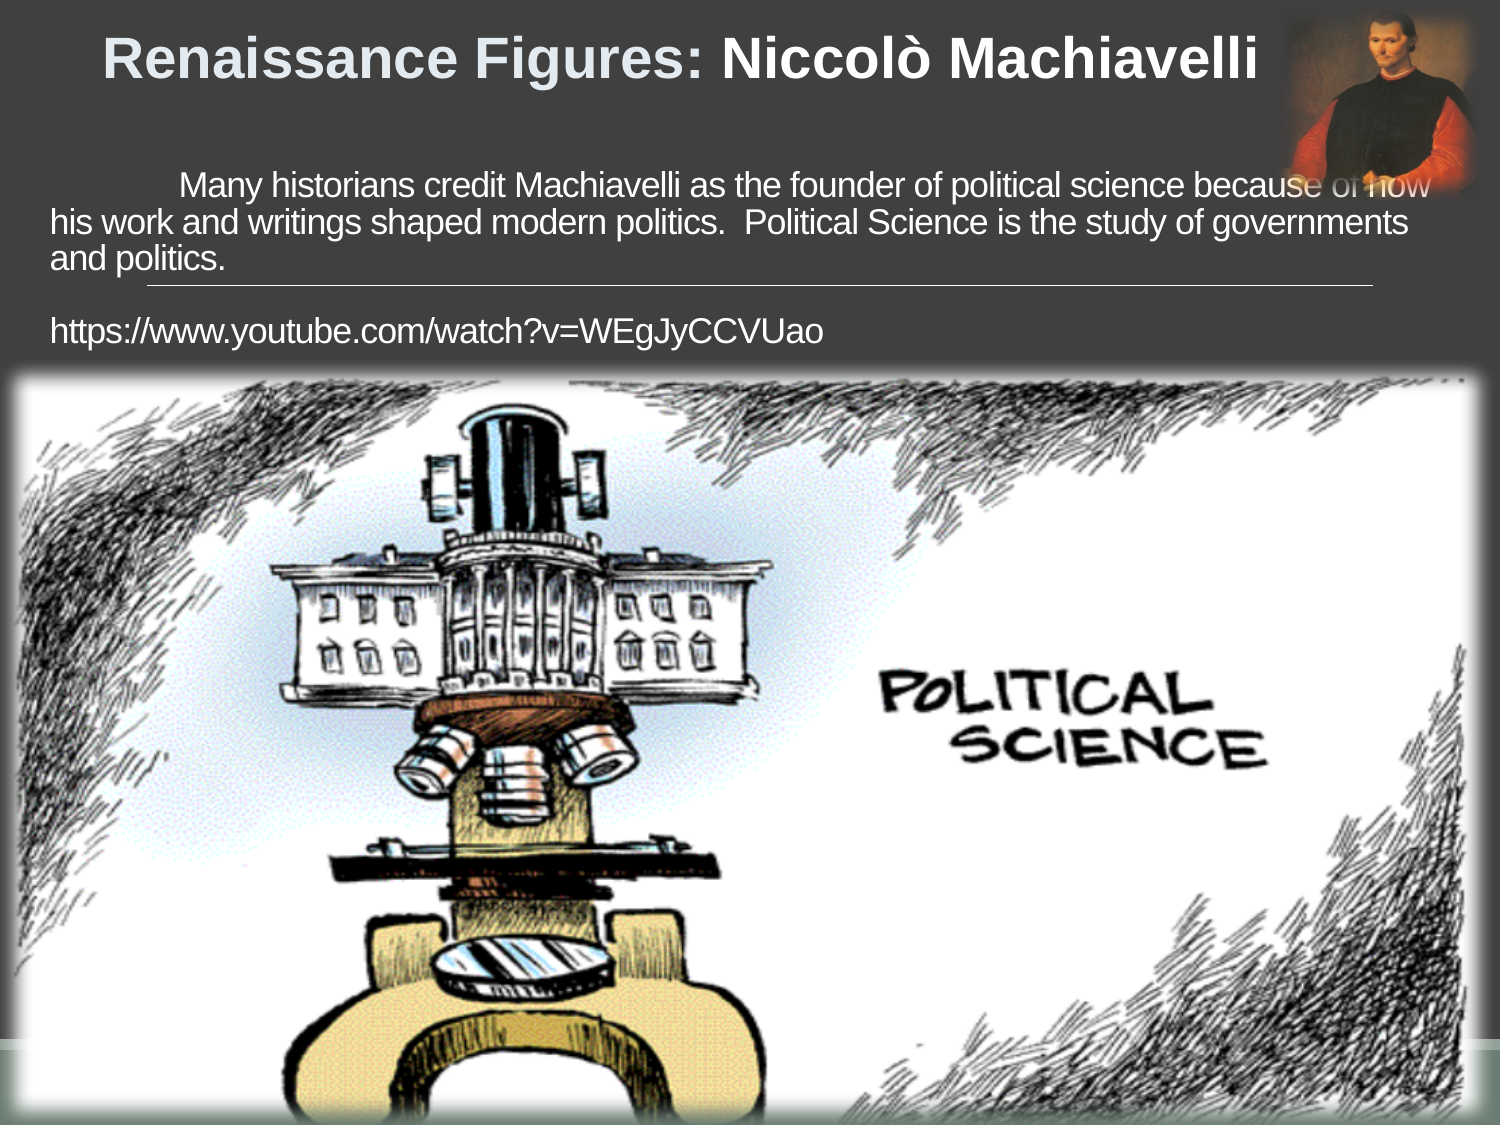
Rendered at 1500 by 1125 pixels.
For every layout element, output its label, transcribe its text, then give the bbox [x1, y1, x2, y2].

picture [1274, 2, 1486, 207]
picture [0, 358, 1498, 1125]
text_box Renaissance Figures: Niccolò Machiavelli [0, 12, 1271, 105]
title Many historians credit Machiavelli as the founder of political science because of how his work and writings shaped modern politics. Political Science is the study of governments and politics. https://www.youtube.com/watch?v=WEgJyCCVUao [34, 160, 1460, 355]
